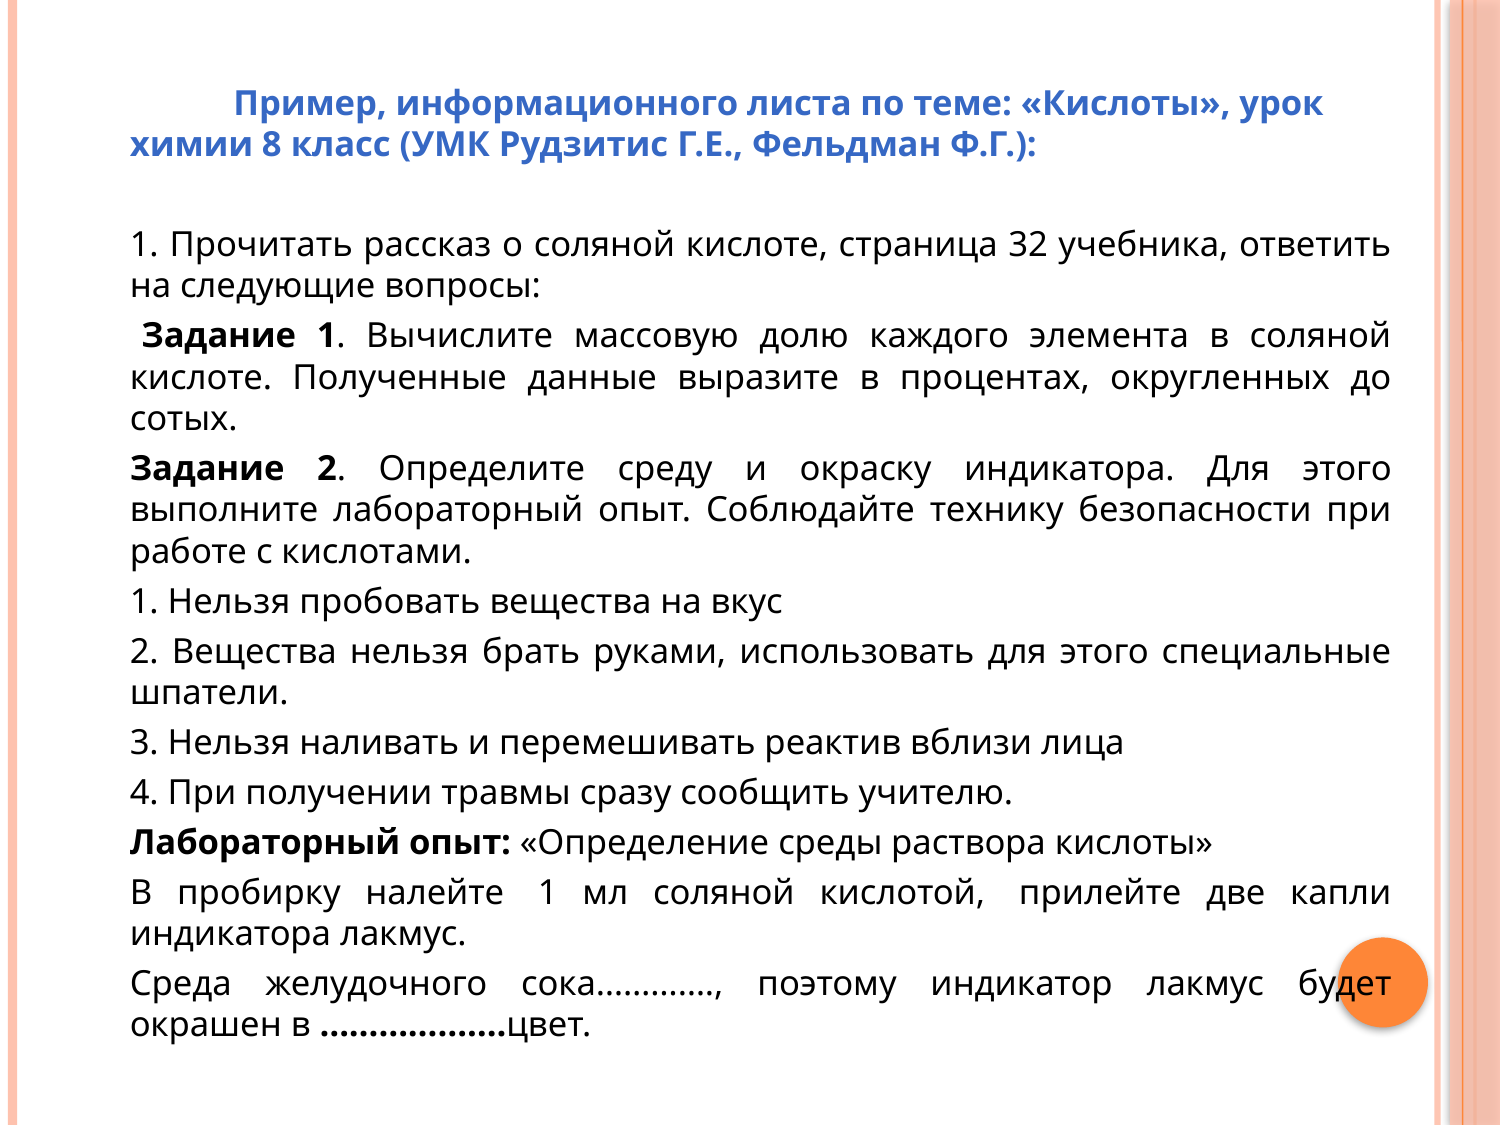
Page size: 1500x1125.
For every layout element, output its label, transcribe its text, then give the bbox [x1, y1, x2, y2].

list Пример, информационного листа по теме: «Кислоты», урок химии 8 класс (УМК Рудзитис Г.Е., Фельдман Ф.Г.): 1. Прочитать рассказ о соляной кислоте, страница 32 учебника, ответить на следующие вопросы: Задание 1. Вычислите массовую долю каждого элемента в соляной кислоте. Полученные данные выразите в процентах, округленных до сотых. Задание 2. Определите среду и окраску индикатора. Для этого выполните лабораторный опыт. Соблюдайте технику безопасности при работе с кислотами. 1. Нельзя пробовать вещества на вкус 2. Вещества нельзя брать руками, использовать для этого специальные шпатели. 3. Нельзя наливать и перемешивать реактив вблизи лица 4. При получении травмы сразу сообщить учителю. Лабораторный опыт: «Определение среды раствора кислоты» В пробирку налейте 1 мл соляной кислотой, прилейте две капли индикатора лакмус. Среда желудочного сока…………., поэтому индикатор лакмус будет окрашен в ……………….цвет. [75, 23, 1407, 1102]
